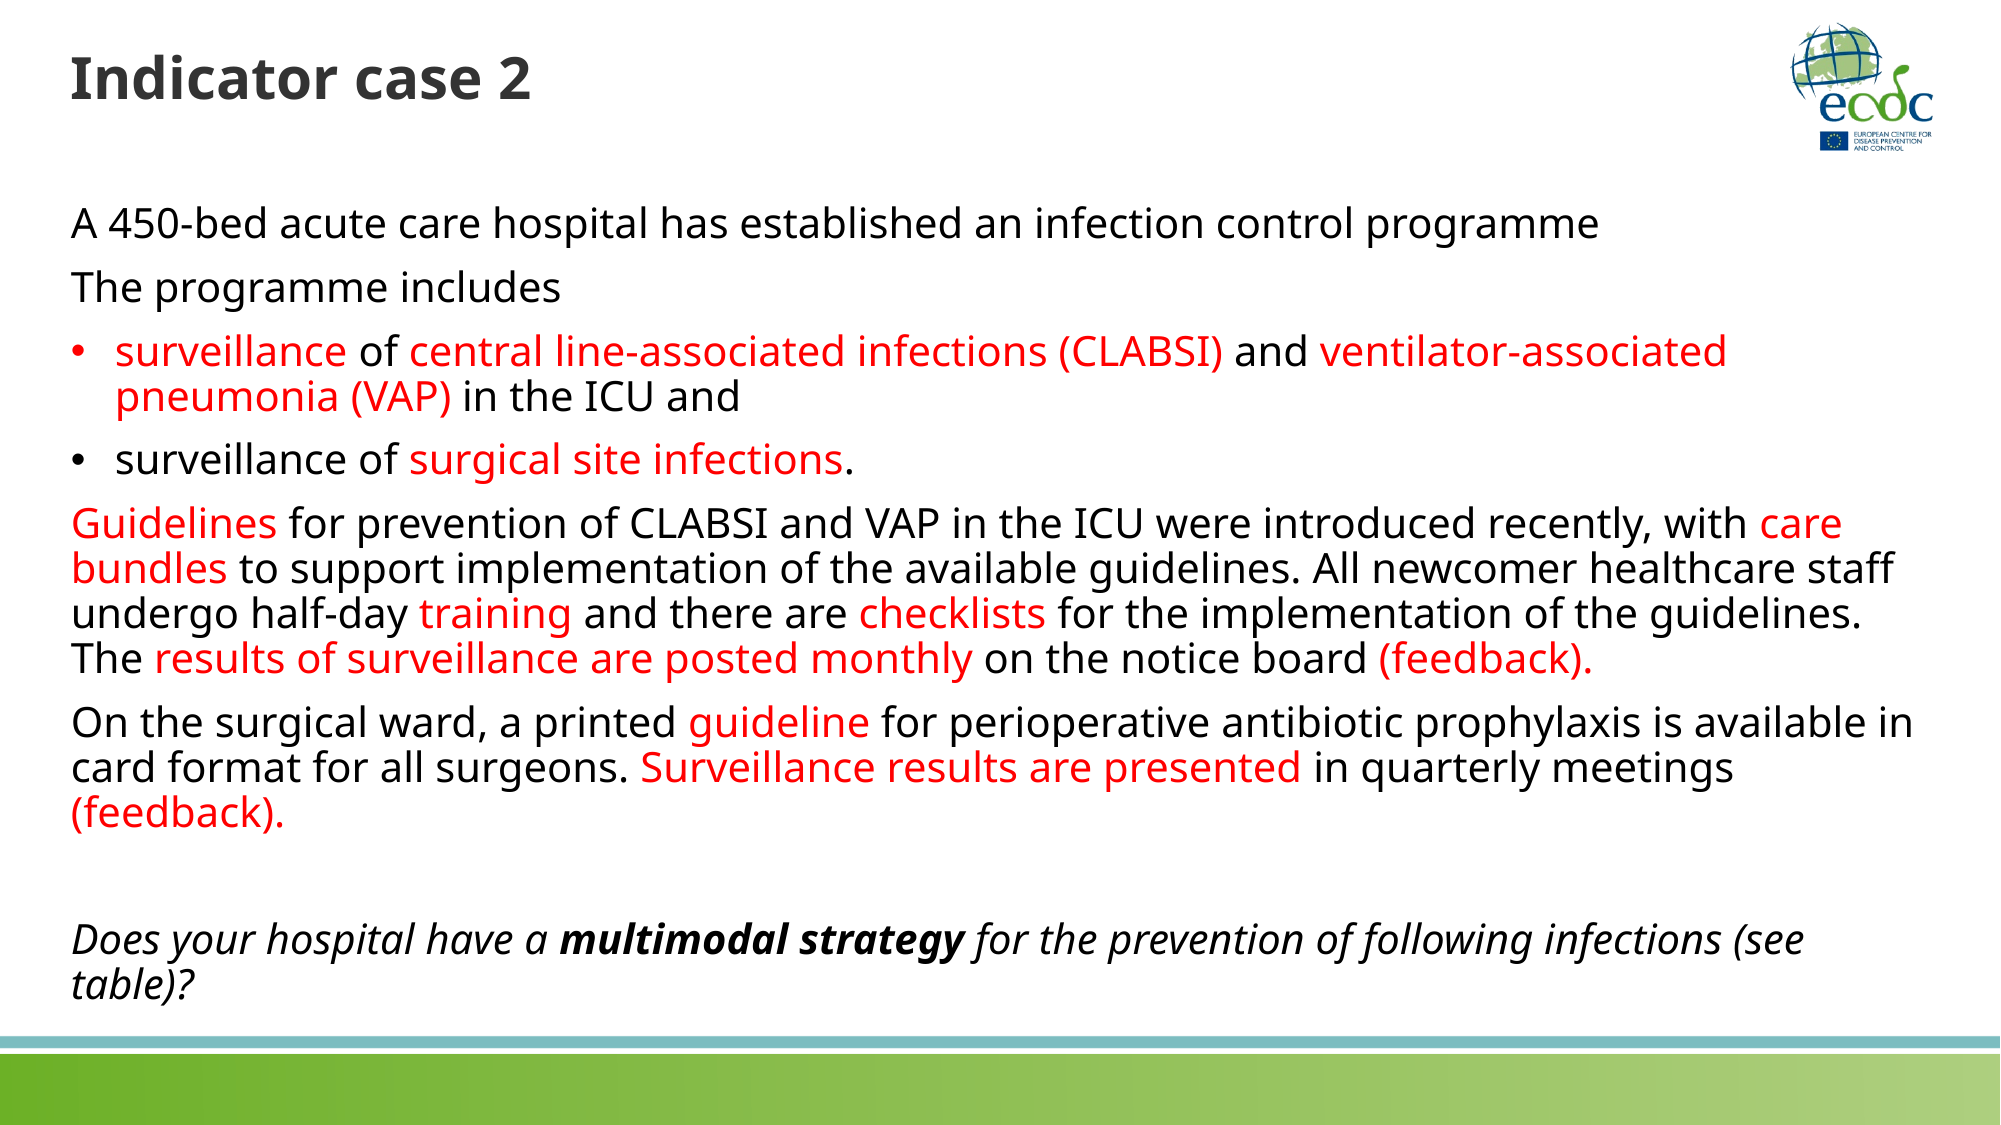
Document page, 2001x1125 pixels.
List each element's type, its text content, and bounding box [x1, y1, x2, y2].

picture [0, 0, 2000, 1125]
title Indicator case 2 [70, 49, 1764, 180]
list A 450-bed acute care hospital has established an infection control programme The programme includes surveillance of central line-associated infections (CLABSI) and ventilator-associated pneumonia (VAP) in the ICU and surveillance of surgical site infections. Guidelines for prevention of CLABSI and VAP in the ICU were introduced recently, with care bundles to support implementation of the available guidelines. All newcomer healthcare staff undergo half-day training and there are checklists for the implementation of the guidelines. The results of surveillance are posted monthly on the notice board (feedback). On the surgical ward, a printed guideline for perioperative antibiotic prophylaxis is available in card format for all surgeons. Surveillance results are presented in quarterly meetings (feedback). Does your hospital have a multimodal strategy for the prevention of following infections (see table)? [70, 202, 1916, 1025]
